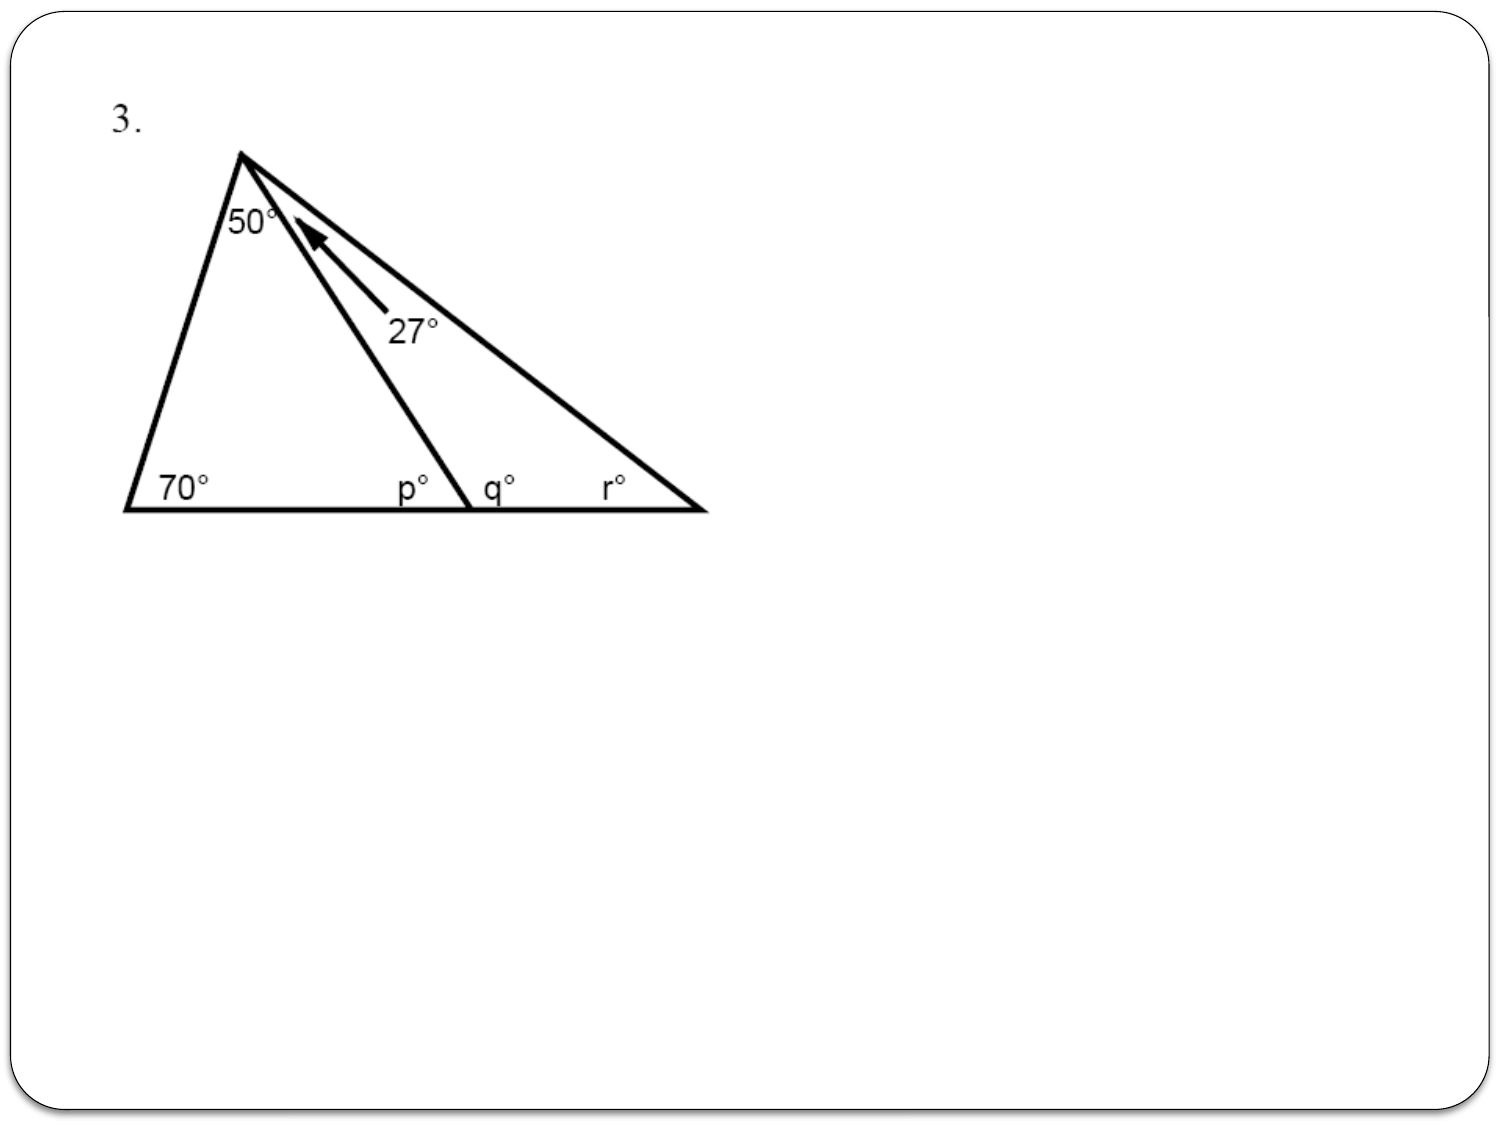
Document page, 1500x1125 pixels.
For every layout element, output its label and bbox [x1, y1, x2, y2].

picture [62, 87, 824, 558]
